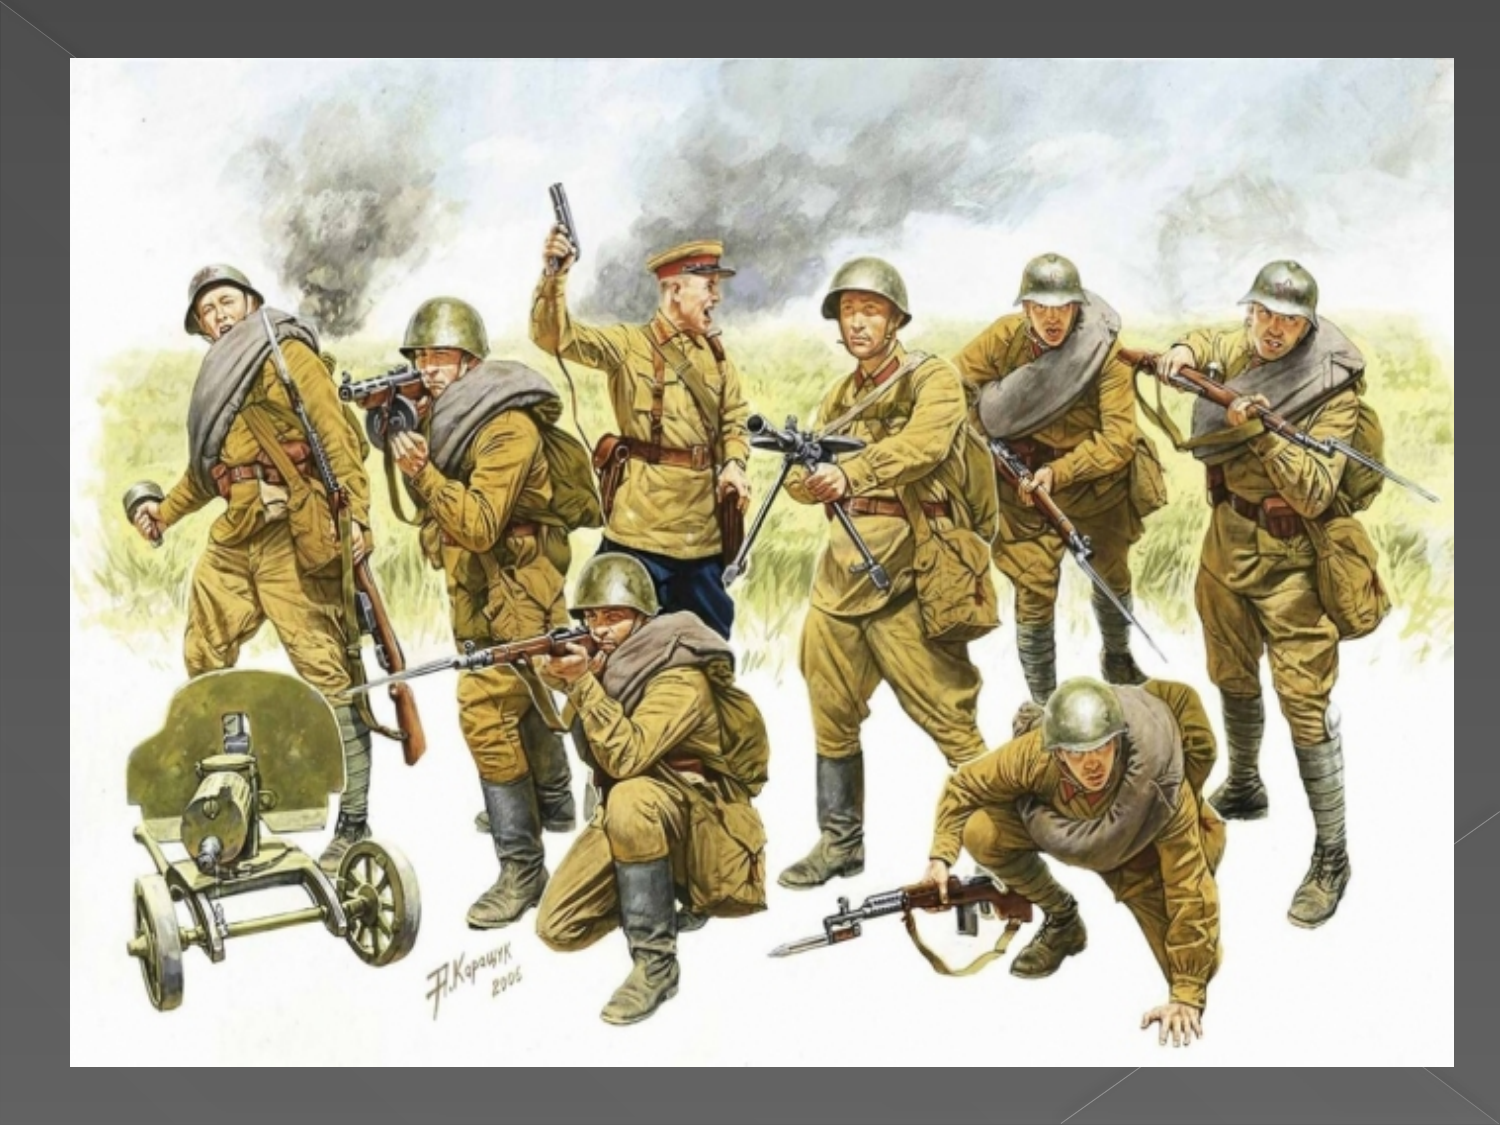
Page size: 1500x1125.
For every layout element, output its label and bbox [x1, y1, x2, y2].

picture [70, 58, 1454, 1067]
